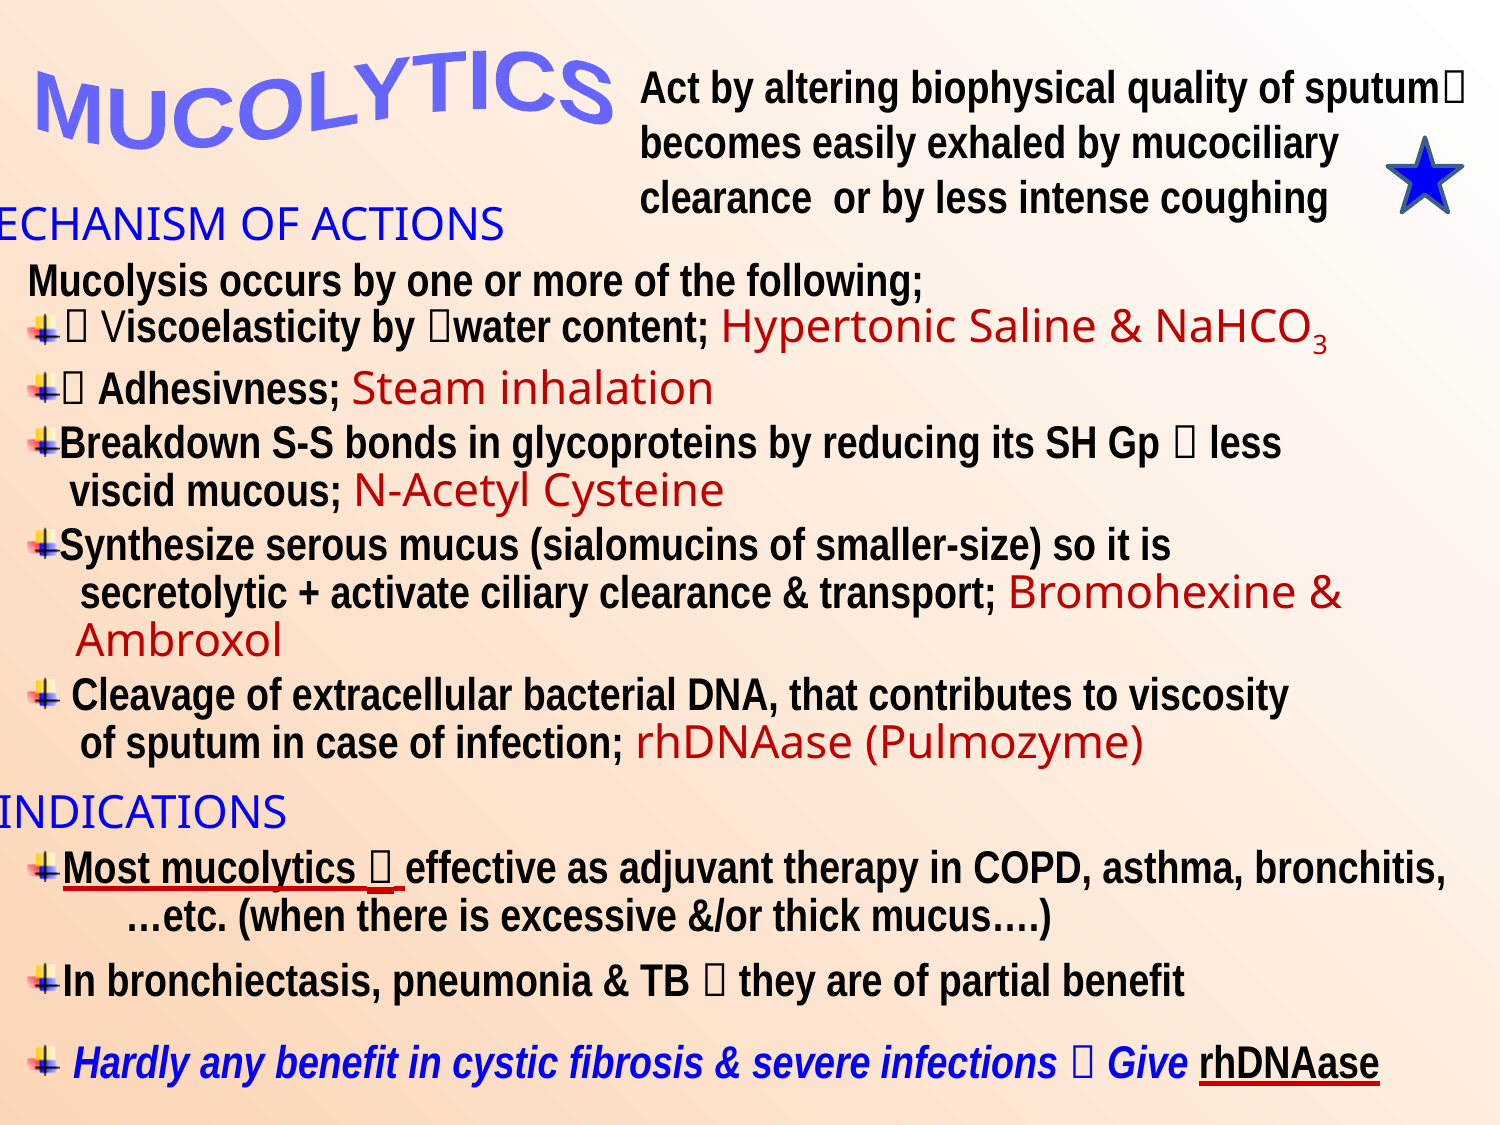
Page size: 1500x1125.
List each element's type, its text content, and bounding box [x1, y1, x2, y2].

text_box Act by altering biophysical quality of sputum becomes easily exhaled by mucociliary clearance or by less intense coughing [624, 50, 1500, 230]
picture [27, 849, 60, 882]
picture [27, 1043, 60, 1076]
text_box INDICATIONS [0, 774, 303, 845]
text_box Most mucolytics  effective as adjuvant therapy in COPD, asthma, bronchitis, …etc. (when there is excessive &/or thick mucus….) [12, 837, 1500, 948]
picture [27, 676, 60, 709]
picture [27, 312, 60, 345]
picture [27, 526, 60, 559]
text_box Mucolysis occurs by one or more of the following;  Viscoelasticity by water content; Hypertonic Saline & NaHCO3  Adhesivness; Steam inhalation Breakdown S-S bonds in glycoproteins by reducing its SH Gp  less viscid mucous; N-Acetyl Cysteine Synthesize serous mucus (sialomucins of smaller-size) so it is secretolytic + activate ciliary clearance & transport; Bromohexine & Ambroxol Cleavage of extracellular bacterial DNA, that contributes to viscosity of sputum in case of infection; rhDNAase (Pulmozyme) [12, 249, 1484, 837]
text_box In bronchiectasis, pneumonia & TB  they are of partial benefit [12, 949, 1488, 1024]
text_box Hardly any benefit in cystic fibrosis & severe infections  Give rhDNAase [12, 1024, 1500, 1125]
picture [27, 961, 60, 994]
text_box MECHANISM OF ACTIONS [0, 187, 520, 258]
text_box [1385, 135, 1465, 215]
picture [27, 370, 60, 403]
picture [27, 424, 60, 457]
